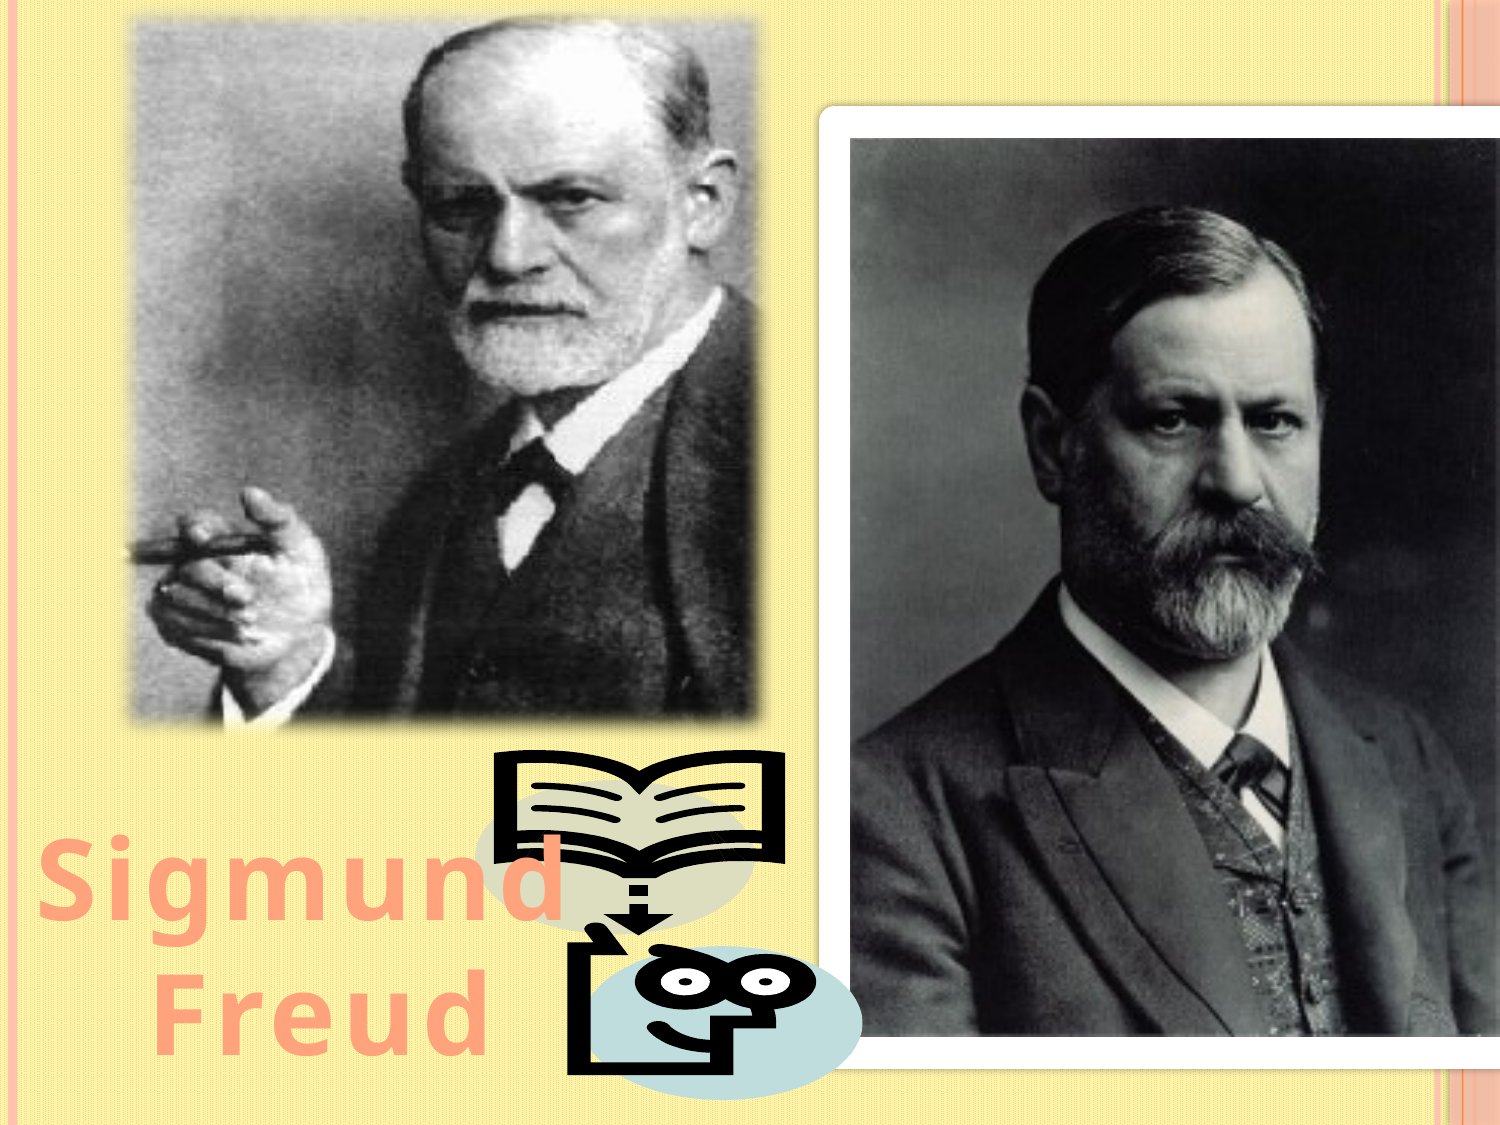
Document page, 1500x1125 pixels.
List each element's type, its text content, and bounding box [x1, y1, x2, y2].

text_box Sigmund Freud [20, 799, 468, 1085]
picture [474, 136, 1500, 1101]
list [111, 0, 776, 741]
